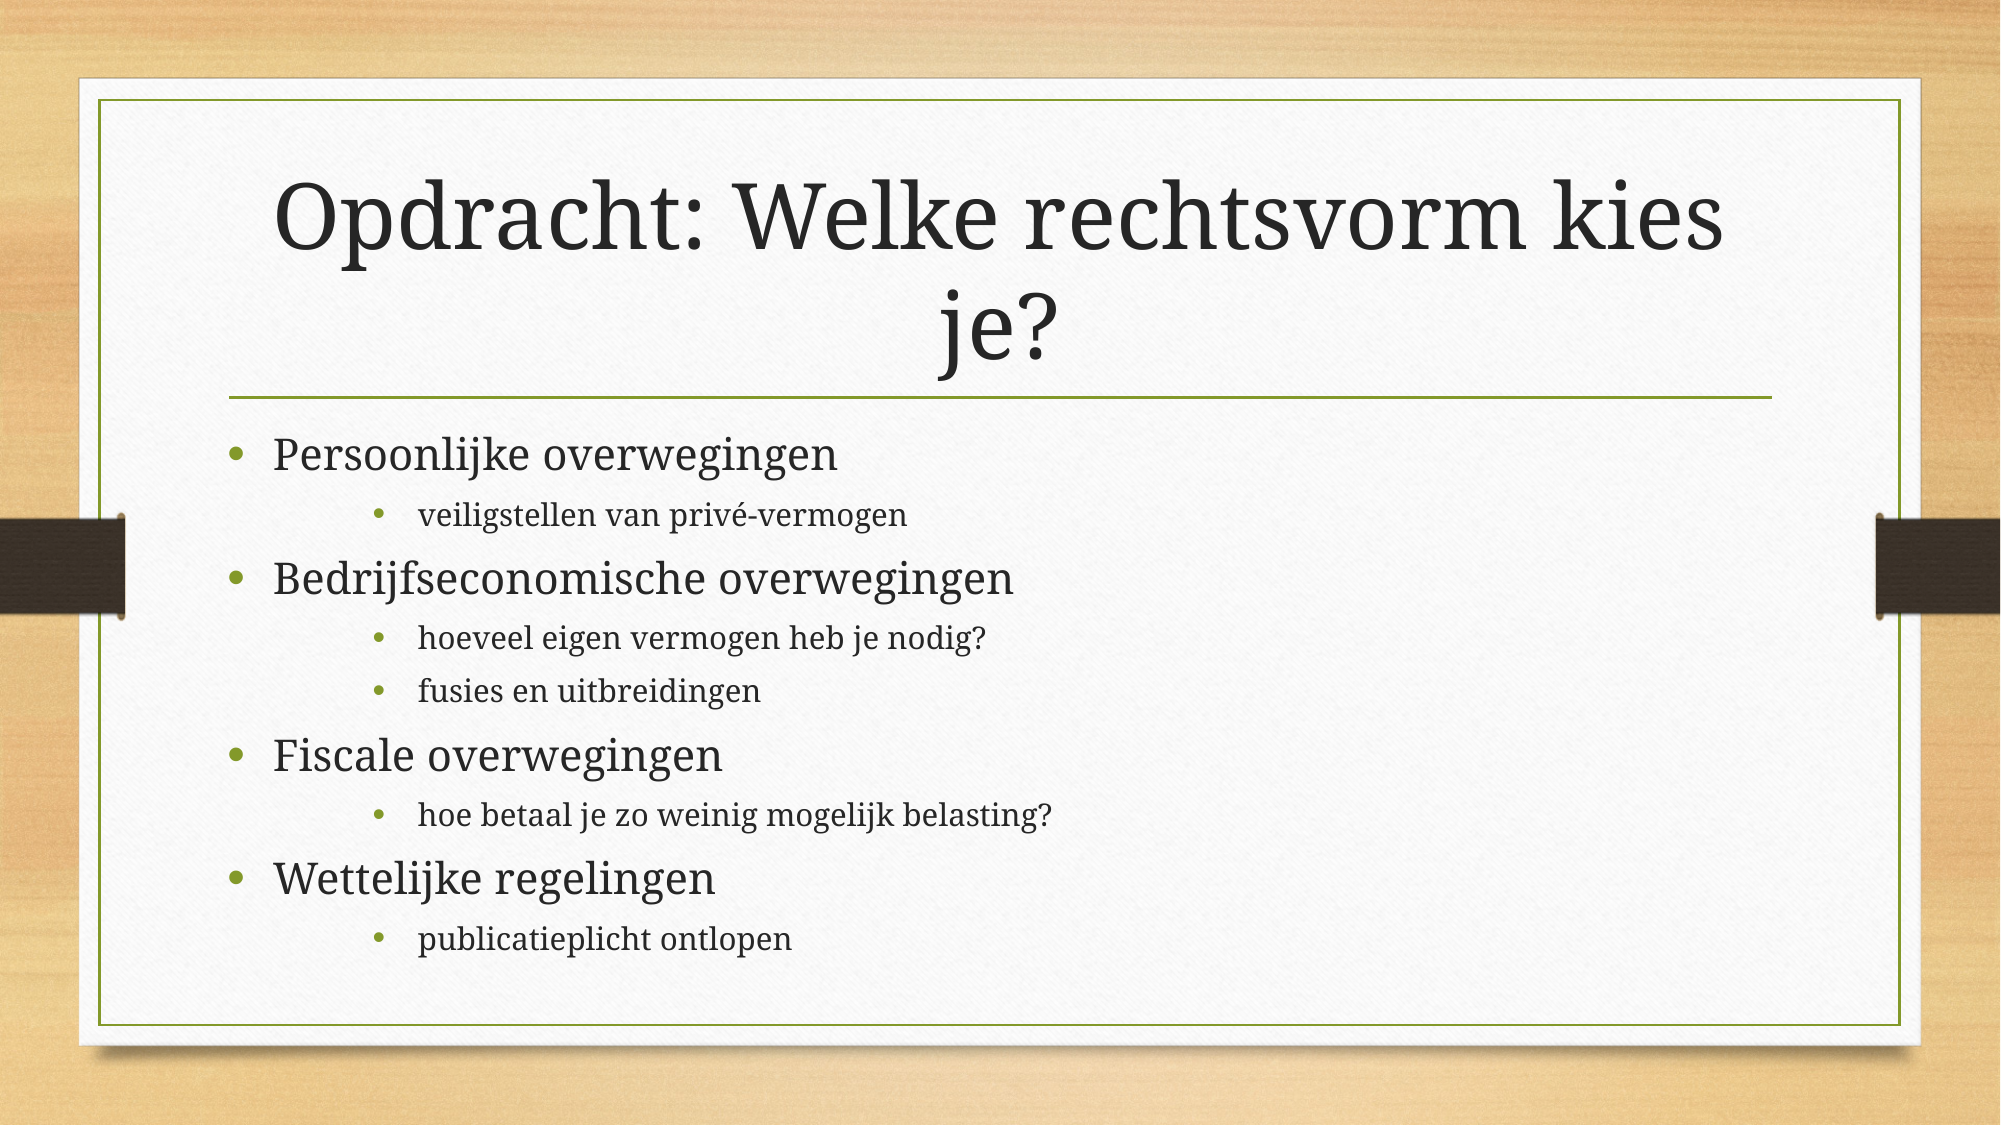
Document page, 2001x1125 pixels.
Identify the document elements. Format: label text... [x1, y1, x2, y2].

list Persoonlijke overwegingen veiligstellen van privé-vermogen Bedrijfseconomische overwegingen hoeveel eigen vermogen heb je nodig? fusies en uitbreidingen Fiscale overwegingen hoe betaal je zo weinig mogelijk belasting? Wettelijke regelingen publicatieplicht ontlopen [212, 419, 1788, 964]
title Opdracht: Welke rechtsvorm kies je? [212, 161, 1788, 375]
picture [0, 0, 2001, 1125]
